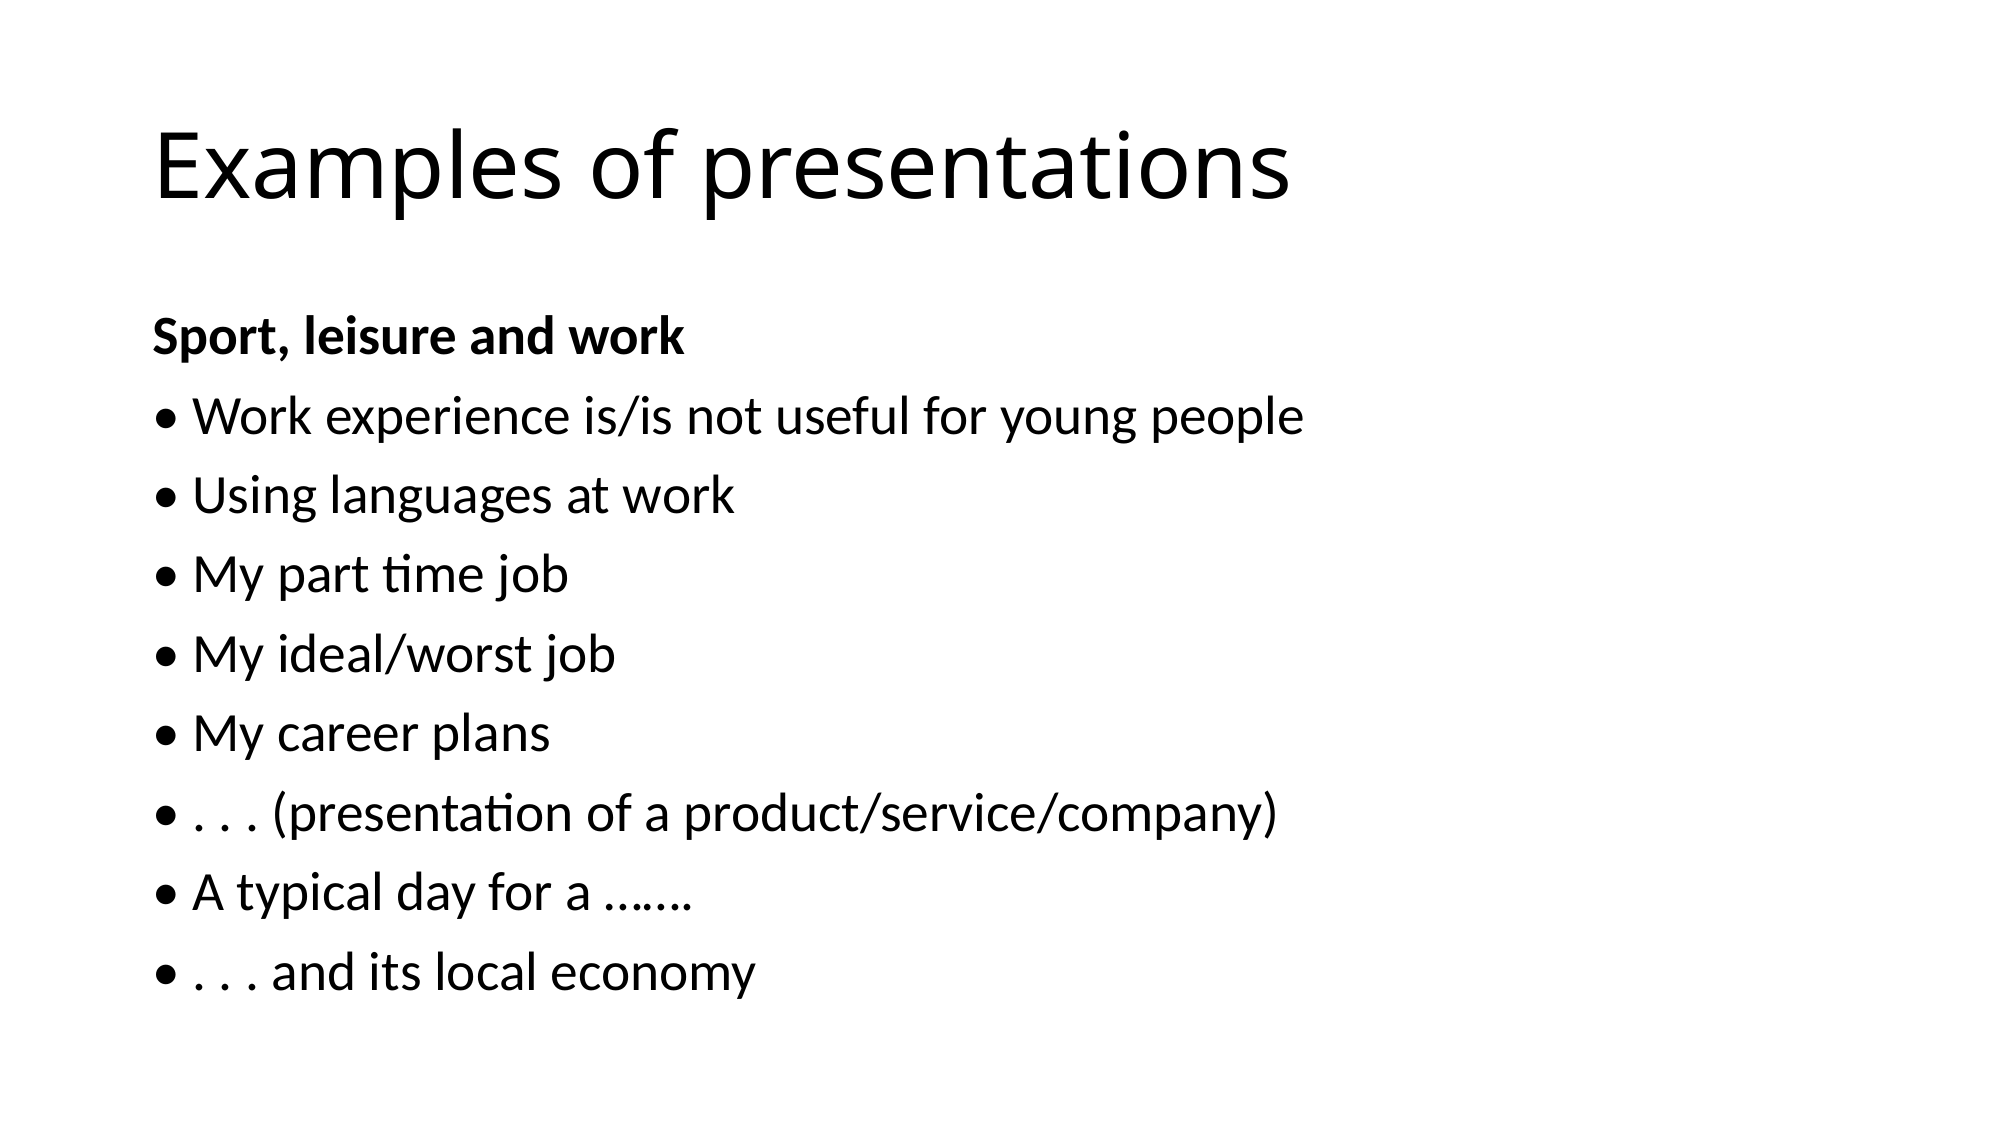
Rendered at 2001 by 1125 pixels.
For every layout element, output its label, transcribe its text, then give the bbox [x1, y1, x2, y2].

list Sport, leisure and work • Work experience is/is not useful for young people • Using languages at work • My part time job • My ideal/worst job • My career plans • . . . (presentation of a product/service/company) • A typical day for a ……. • . . . and its local economy [137, 299, 1863, 1014]
title Examples of presentations [137, 59, 1863, 278]
